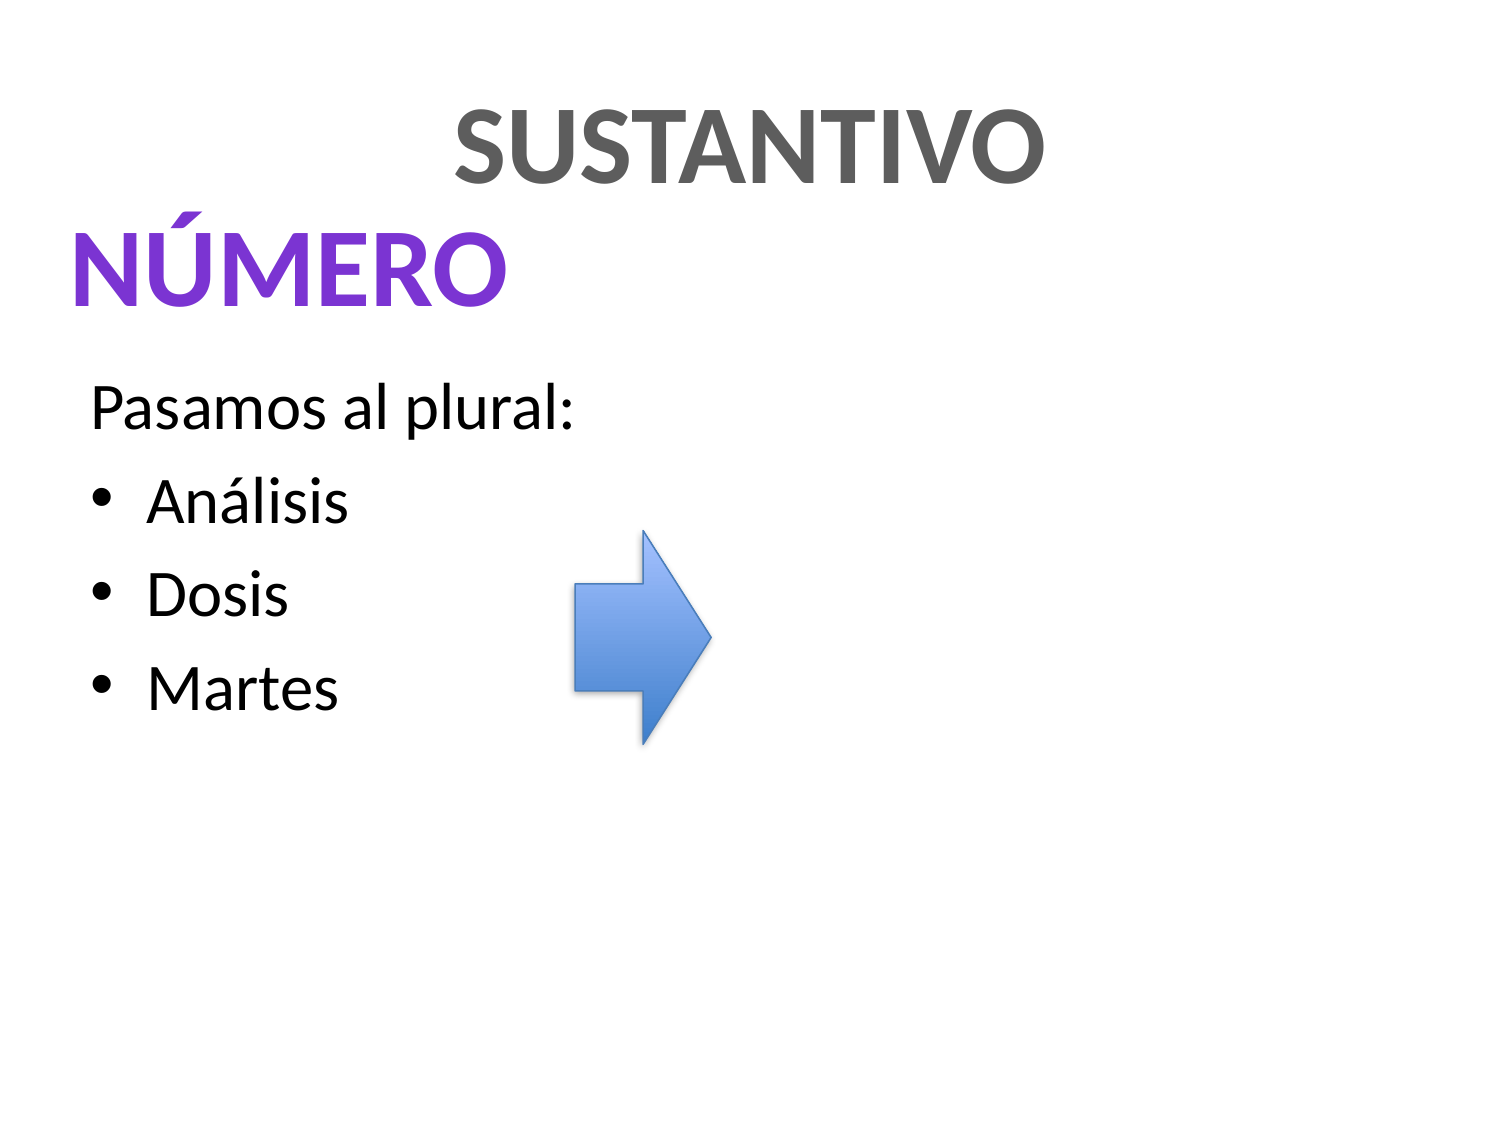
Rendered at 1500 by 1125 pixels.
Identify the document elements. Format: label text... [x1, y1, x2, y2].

text_box [574, 529, 712, 746]
list Pasamos al plural: Análisis Dosis Martes [75, 262, 1425, 1005]
text_box NÚMERO [54, 186, 524, 337]
title SUSTANTIVO [75, 45, 1425, 233]
